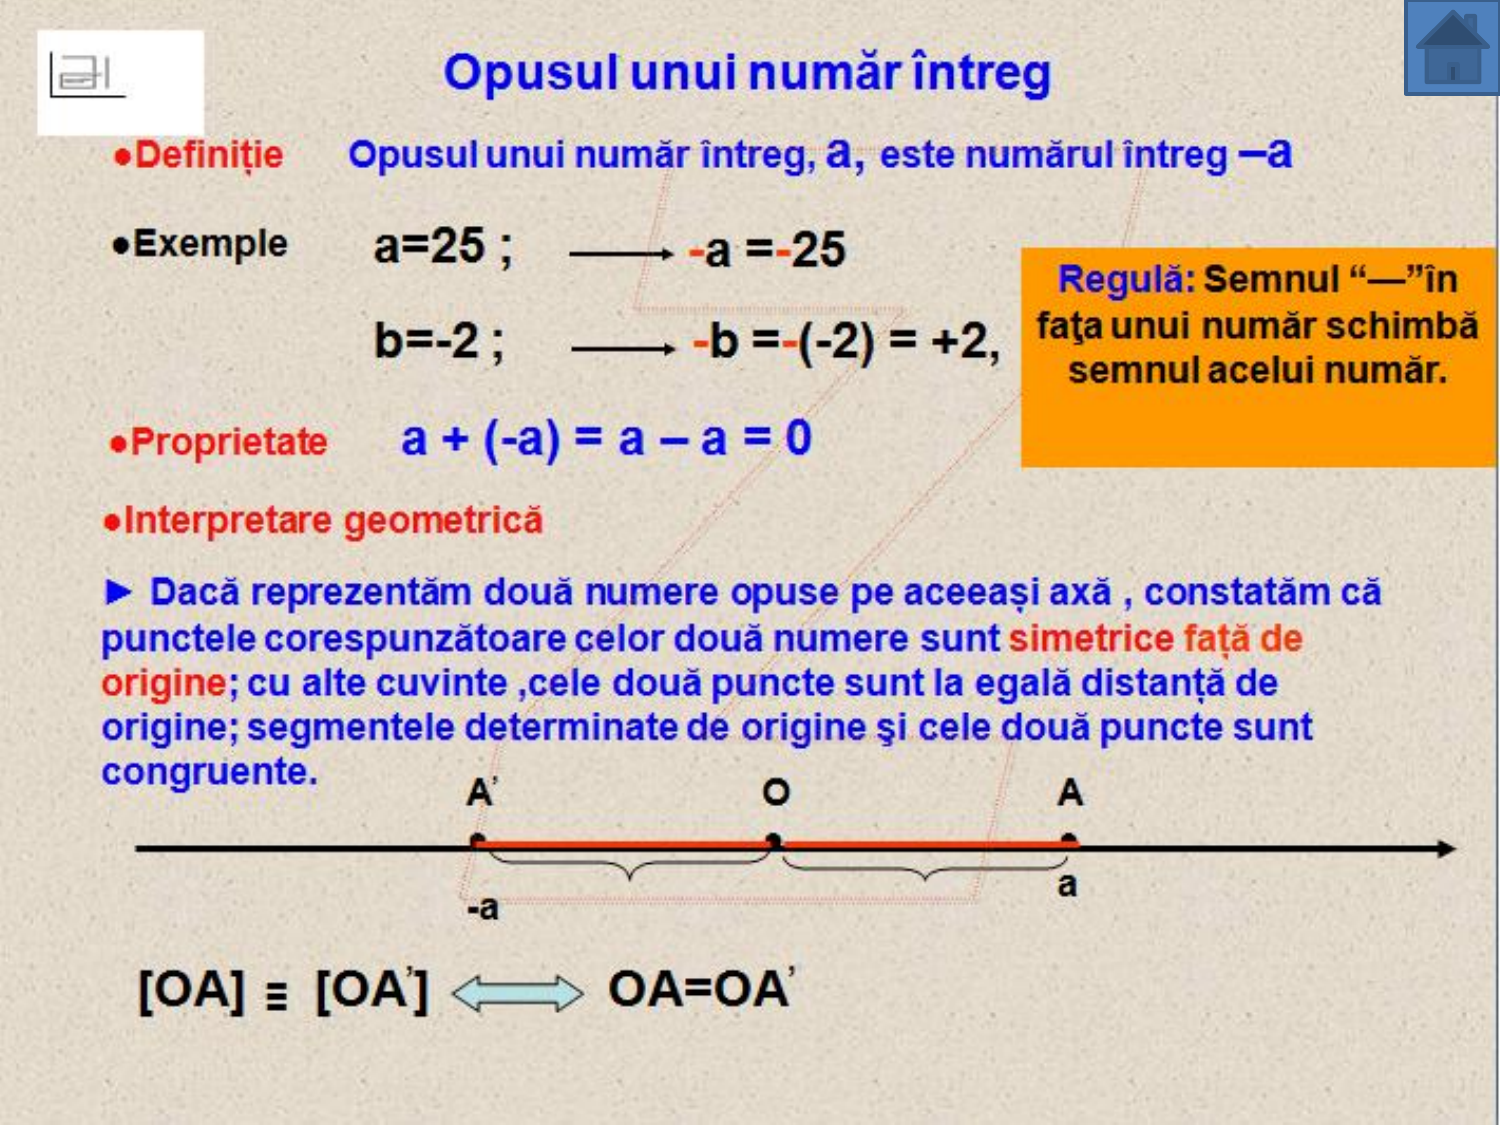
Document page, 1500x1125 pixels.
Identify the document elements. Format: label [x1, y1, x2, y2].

picture [0, 0, 1500, 1125]
text_box [1404, 0, 1500, 96]
